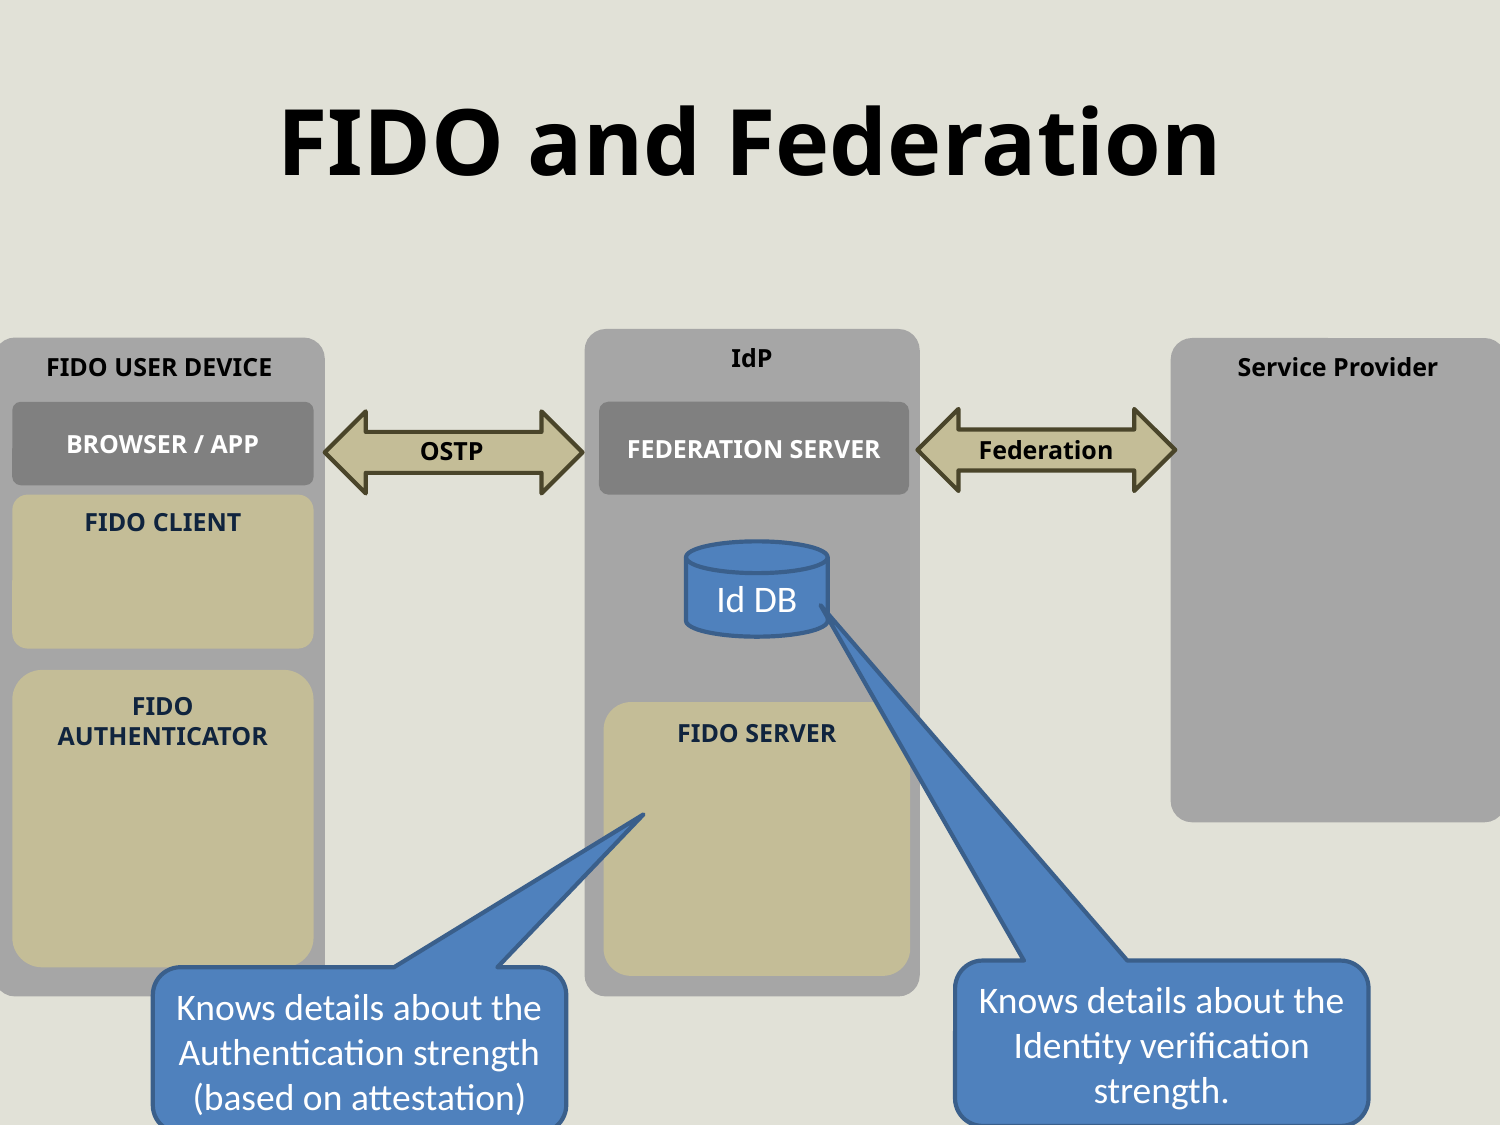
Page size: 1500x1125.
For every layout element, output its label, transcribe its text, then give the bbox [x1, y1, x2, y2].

text_box Knows details about the Identity verification strength. [818, 603, 1371, 1125]
text_box Id DB [683, 539, 830, 639]
text_box FIDO SERVER [601, 699, 913, 978]
text_box FIDO USER DEVICE [0, 335, 327, 999]
text_box Knows details about the Authentication strength (based on attestation) [150, 812, 646, 1125]
text_box IdP [582, 773, 922, 999]
text_box BROWSER / APP [10, 399, 316, 488]
text_box FEDERATION SERVER [596, 399, 912, 497]
text_box FIDO AUTHENTICATOR [10, 667, 316, 970]
title FIDO and Federation [75, 45, 1425, 233]
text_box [324, 411, 583, 494]
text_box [917, 408, 1176, 492]
text_box Service Provider [1168, 335, 1500, 825]
text_box FIDO CLIENT [10, 492, 316, 651]
text_box IdP [582, 326, 922, 848]
